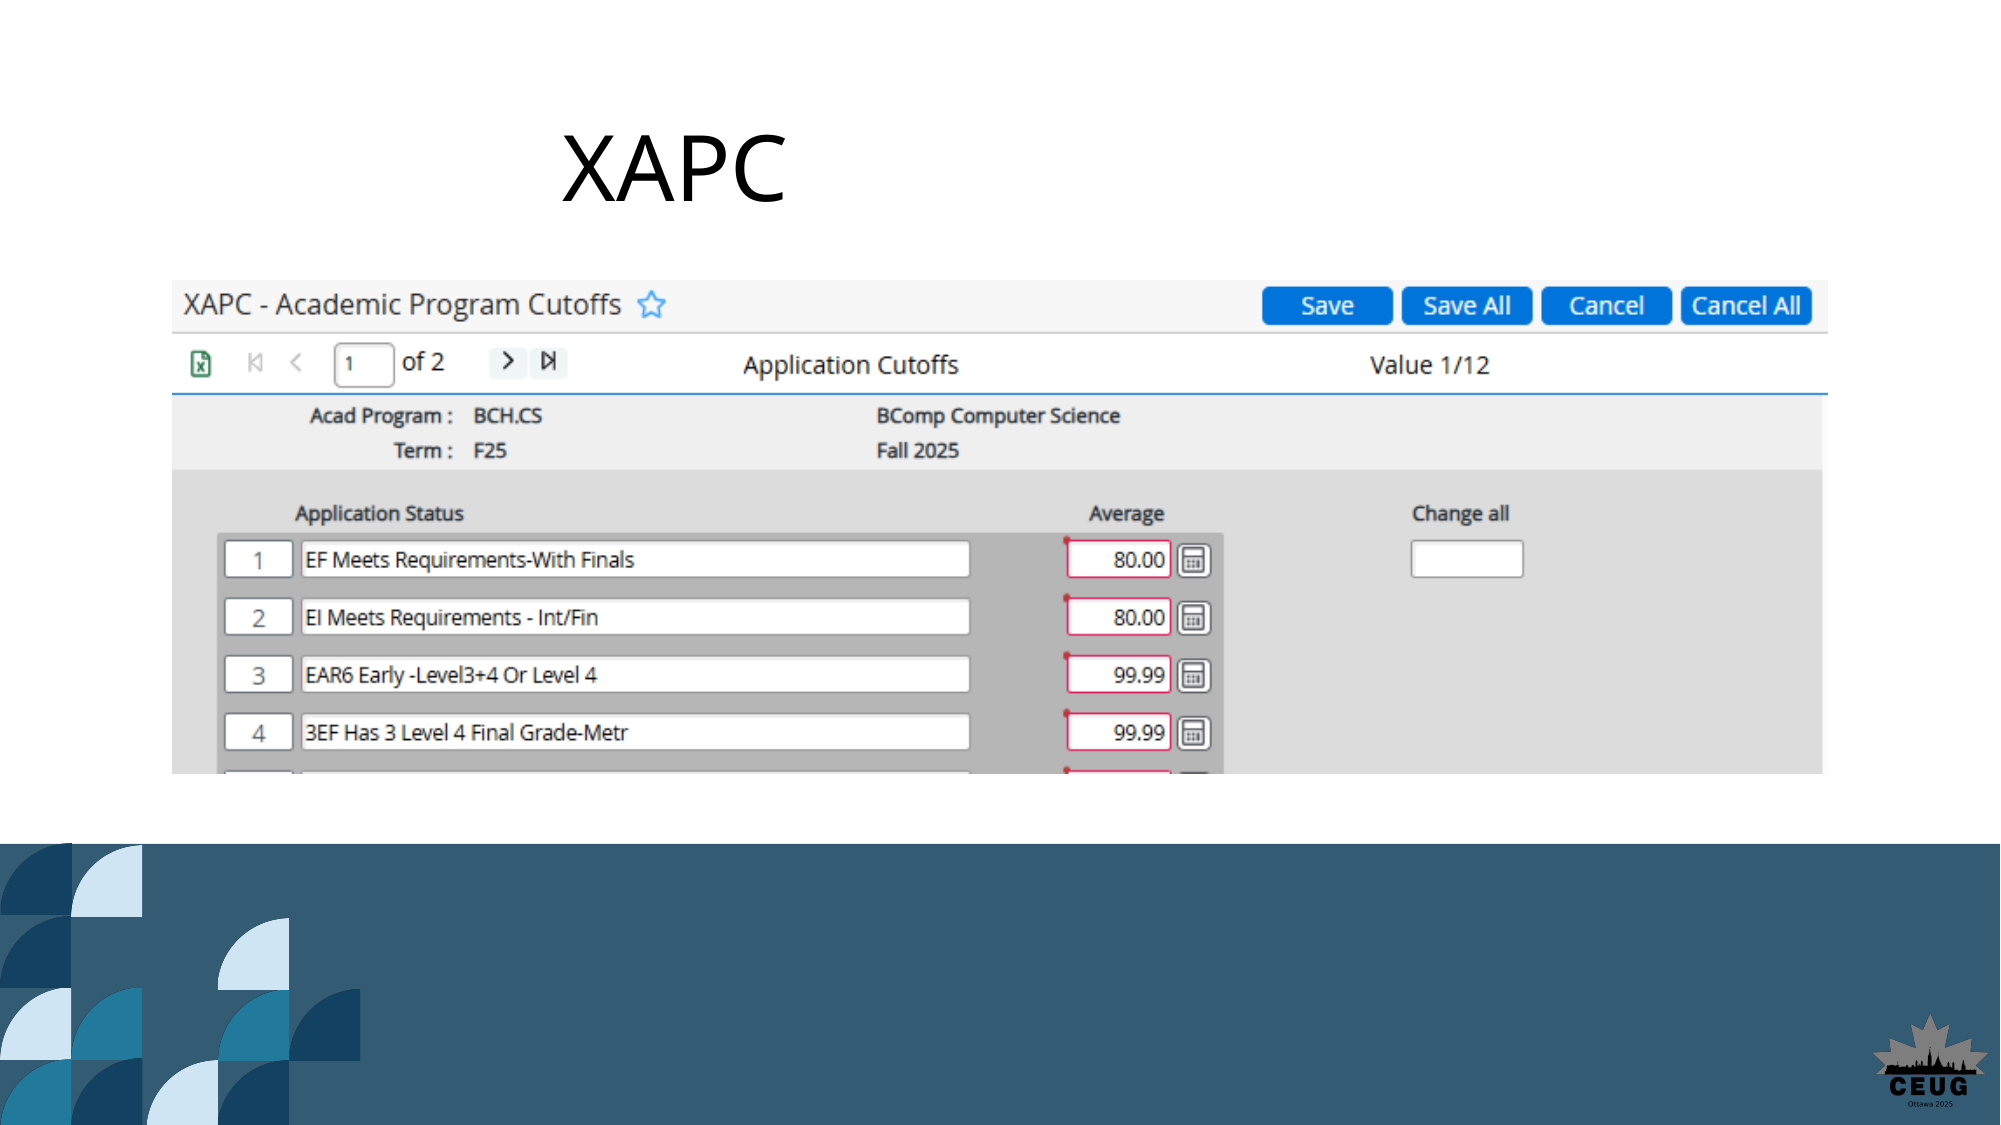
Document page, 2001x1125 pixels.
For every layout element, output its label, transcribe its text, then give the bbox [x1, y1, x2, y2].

picture [1872, 1013, 1989, 1110]
picture [172, 280, 1828, 775]
title XAPC [74, 63, 1278, 281]
picture [0, 843, 143, 1125]
picture [146, 918, 361, 1125]
